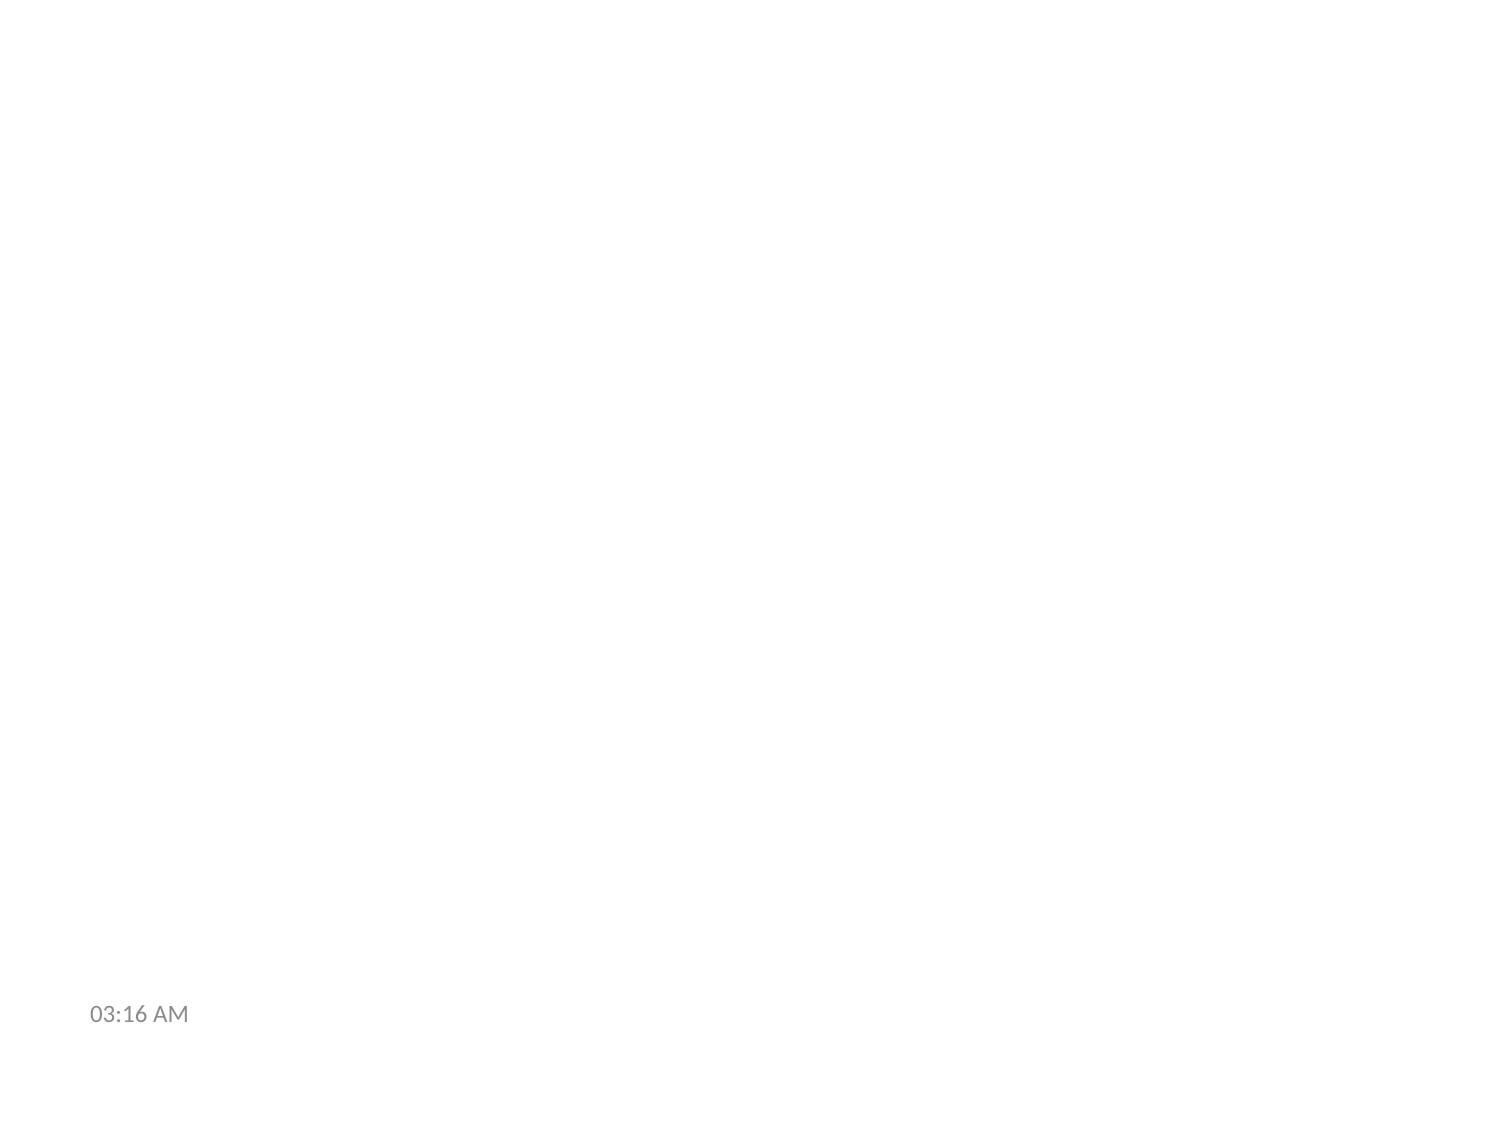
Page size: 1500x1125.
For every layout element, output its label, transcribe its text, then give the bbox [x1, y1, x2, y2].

text_box 3:35 PM [75, 982, 425, 1043]
